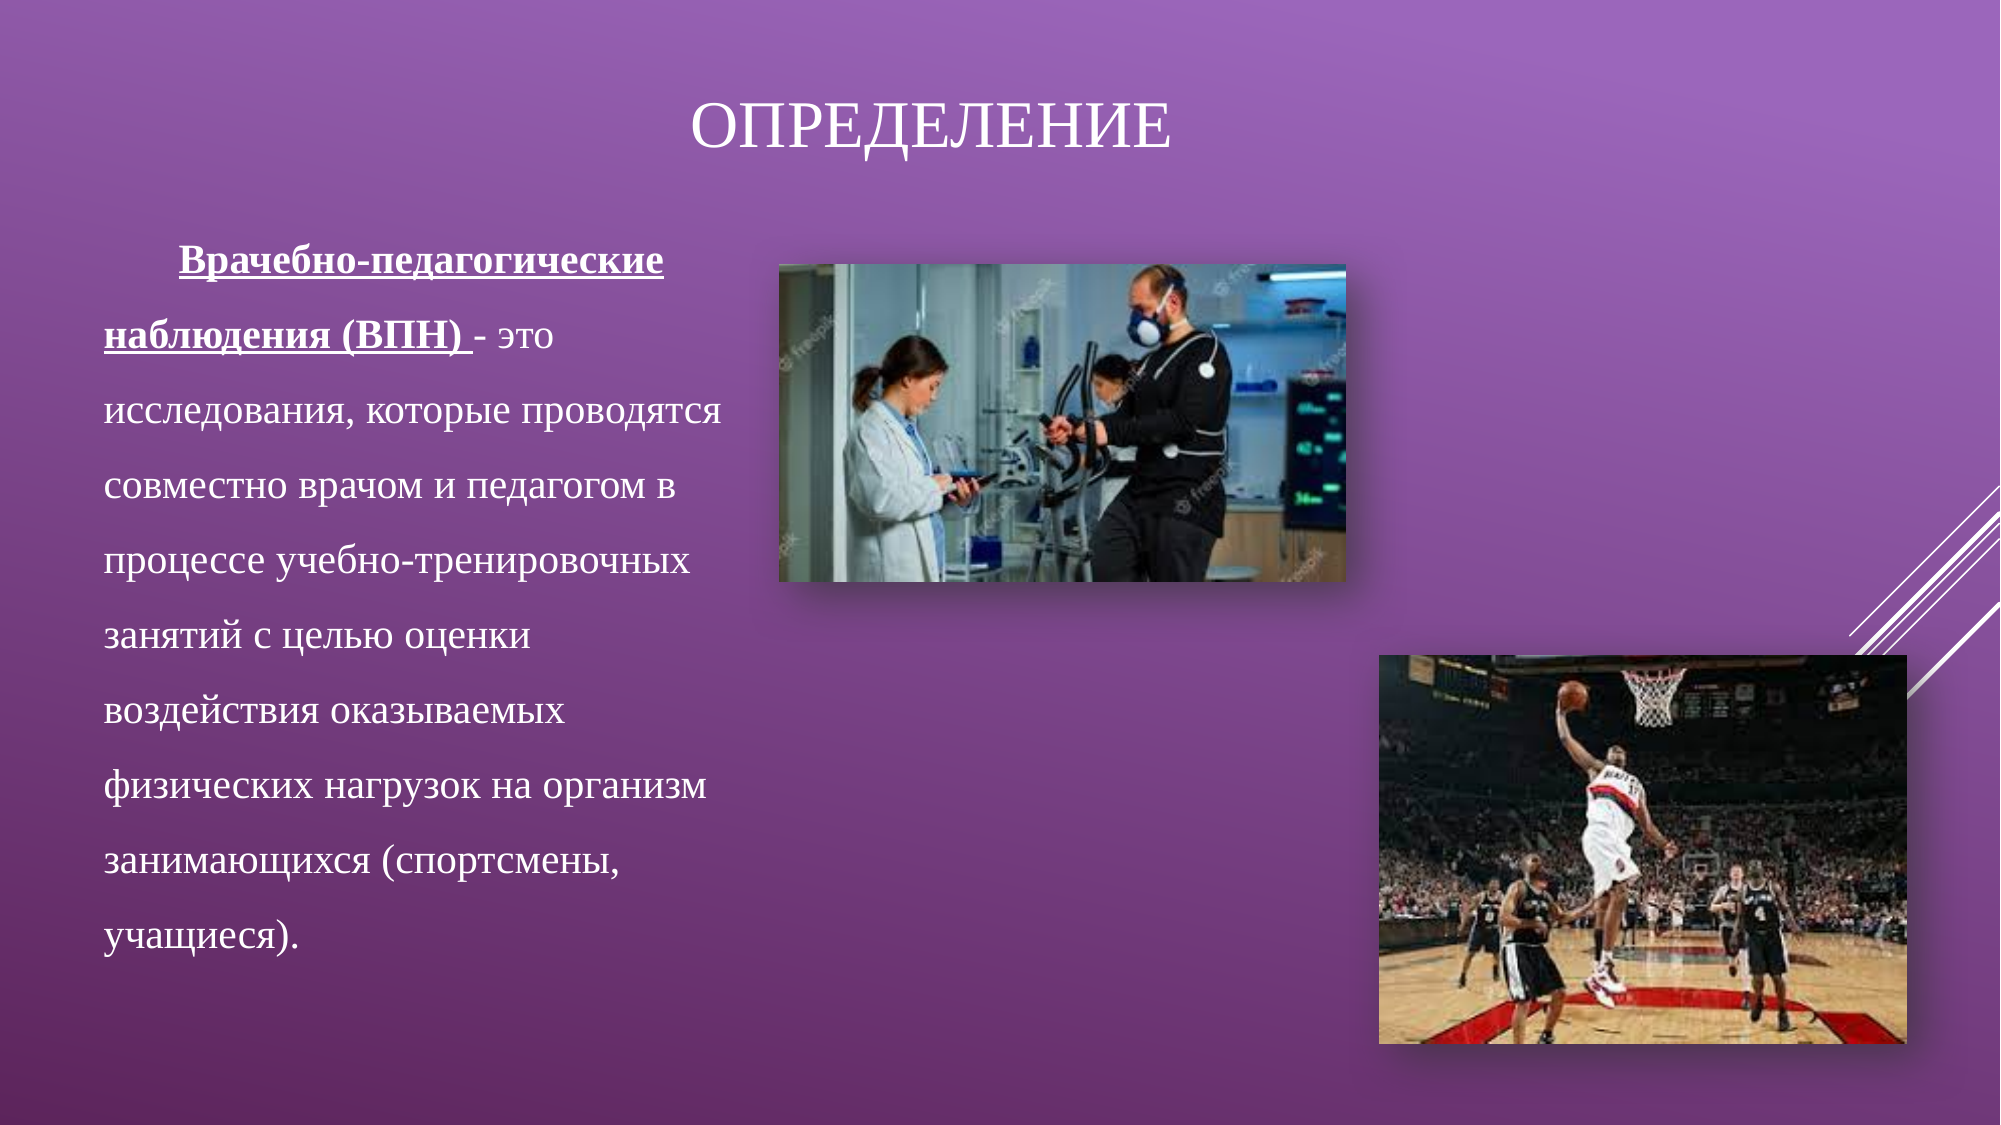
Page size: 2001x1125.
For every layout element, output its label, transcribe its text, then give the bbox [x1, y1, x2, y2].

picture [779, 264, 1347, 582]
text_box ОПРЕДЕЛЕНИЕ [498, 73, 1366, 169]
picture [1379, 655, 1907, 1045]
text_box Врачебно-педагогические наблюдения (ВПН) - это исследования, которые проводятся совместно врачом и педагогом в процессе учебно-тренировочных занятий с целью оценки воздействия оказываемых физических нагрузок на организм занимающихся (спортсмены, учащиеся). [88, 199, 768, 965]
